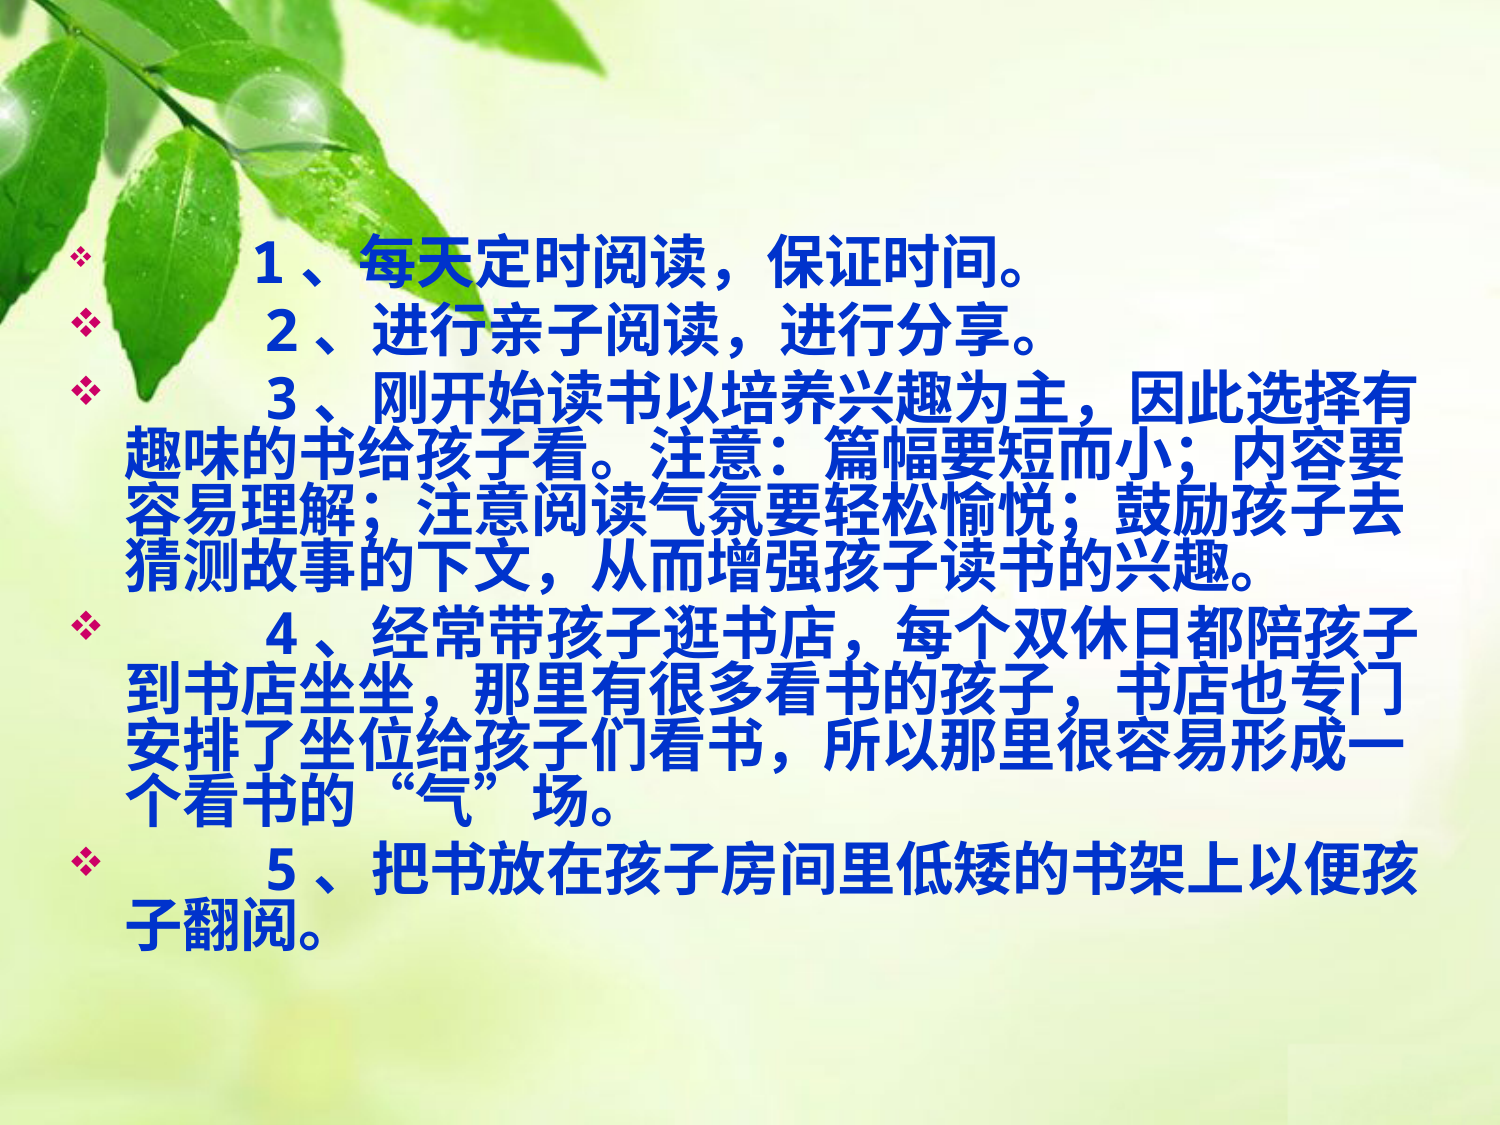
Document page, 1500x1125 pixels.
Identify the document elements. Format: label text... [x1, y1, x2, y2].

picture [0, 0, 1500, 1125]
list 1、每天定时阅读，保证时间。 2、进行亲子阅读，进行分享。 3、刚开始读书以培养兴趣为主，因此选择有趣味的书给孩子看。注意：篇幅要短而小；内容要容易理解；注意阅读气氛要轻松愉悦；鼓励孩子去猜测故事的下文，从而增强孩子读书的兴趣。 4、经常带孩子逛书店，每个双休日都陪孩子到书店坐坐，那里有很多看书的孩子，书店也专门安排了坐位给孩子们看书，所以那里很容易形成一个看书的“气”场。 5、把书放在孩子房间里低矮的书架上以便孩子翻阅。 [52, 231, 1455, 870]
